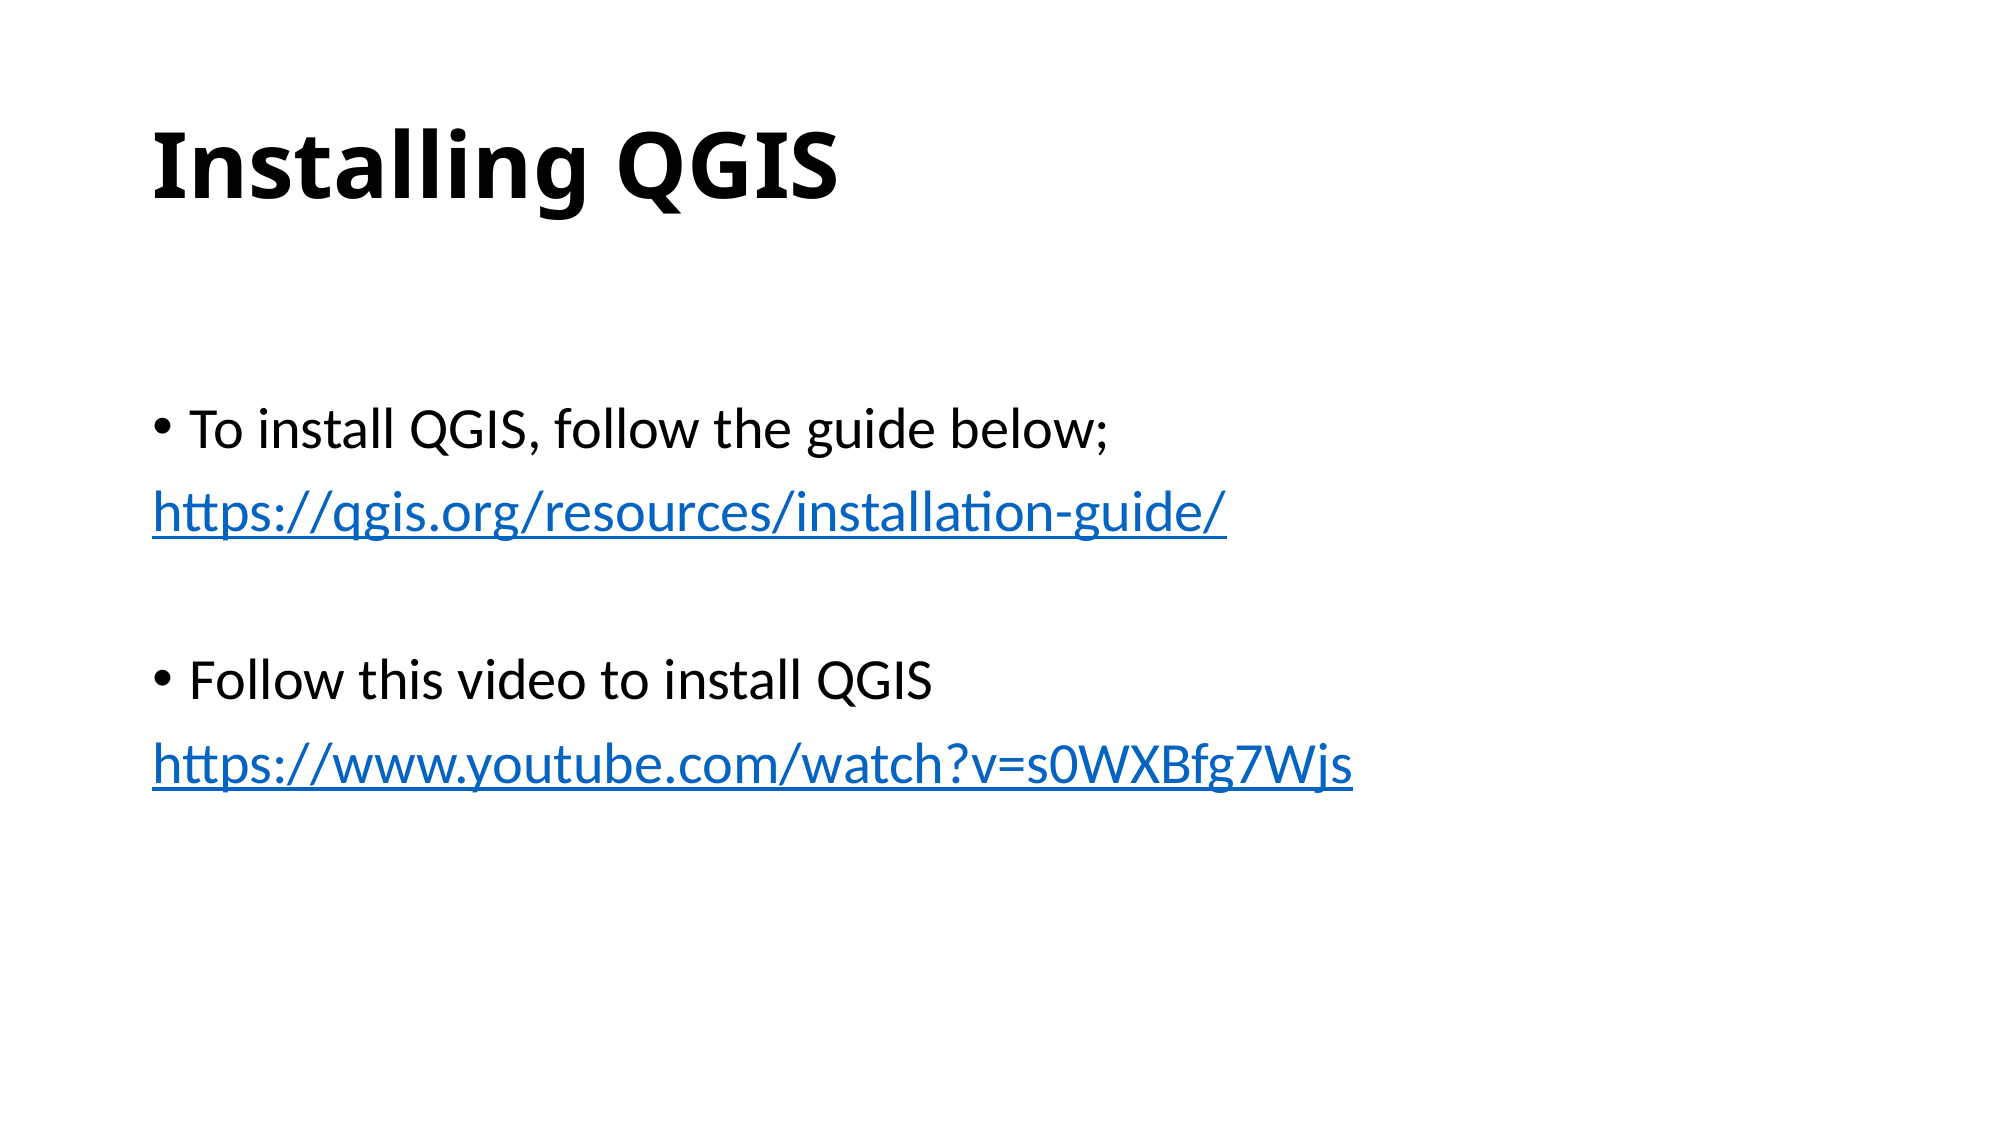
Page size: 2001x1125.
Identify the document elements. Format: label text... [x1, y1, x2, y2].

title Installing QGIS [137, 59, 1863, 278]
list To install QGIS, follow the guide below; https://qgis.org/resources/installation-guide/ Follow this video to install QGIS https://www.youtube.com/watch?v=s0WXBfg7Wjs [137, 299, 1863, 1014]
